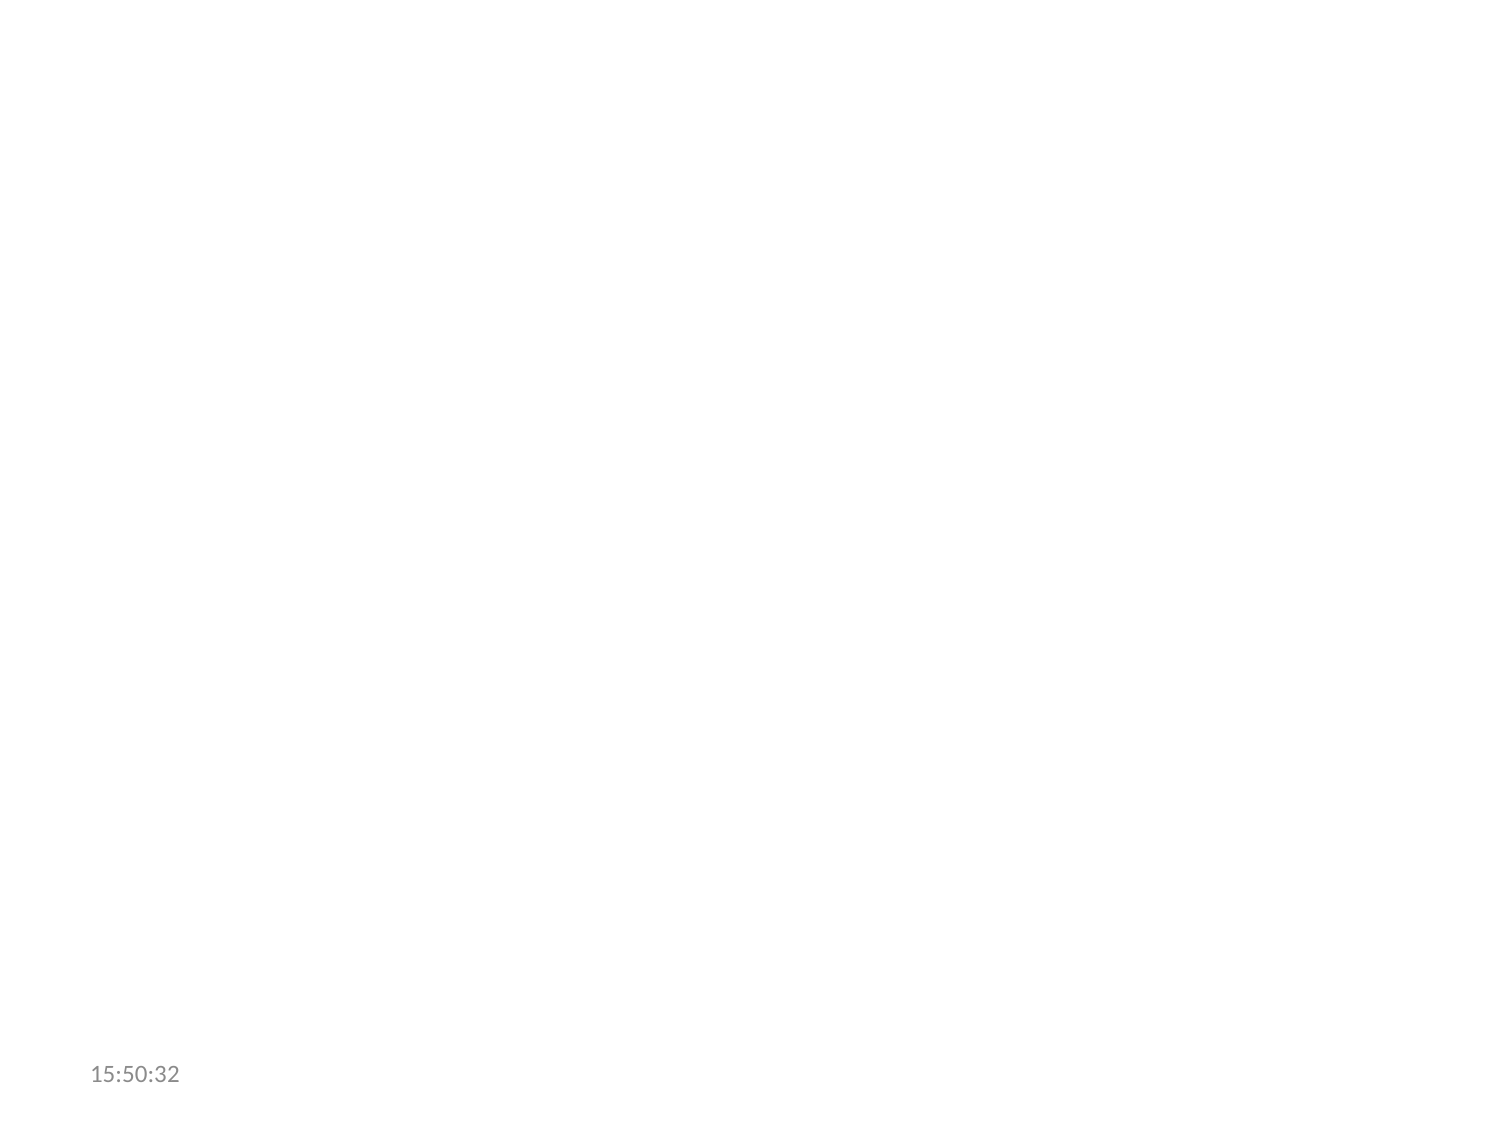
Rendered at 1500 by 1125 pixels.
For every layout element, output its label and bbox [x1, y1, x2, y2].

slide_number [75, 1042, 425, 1103]
